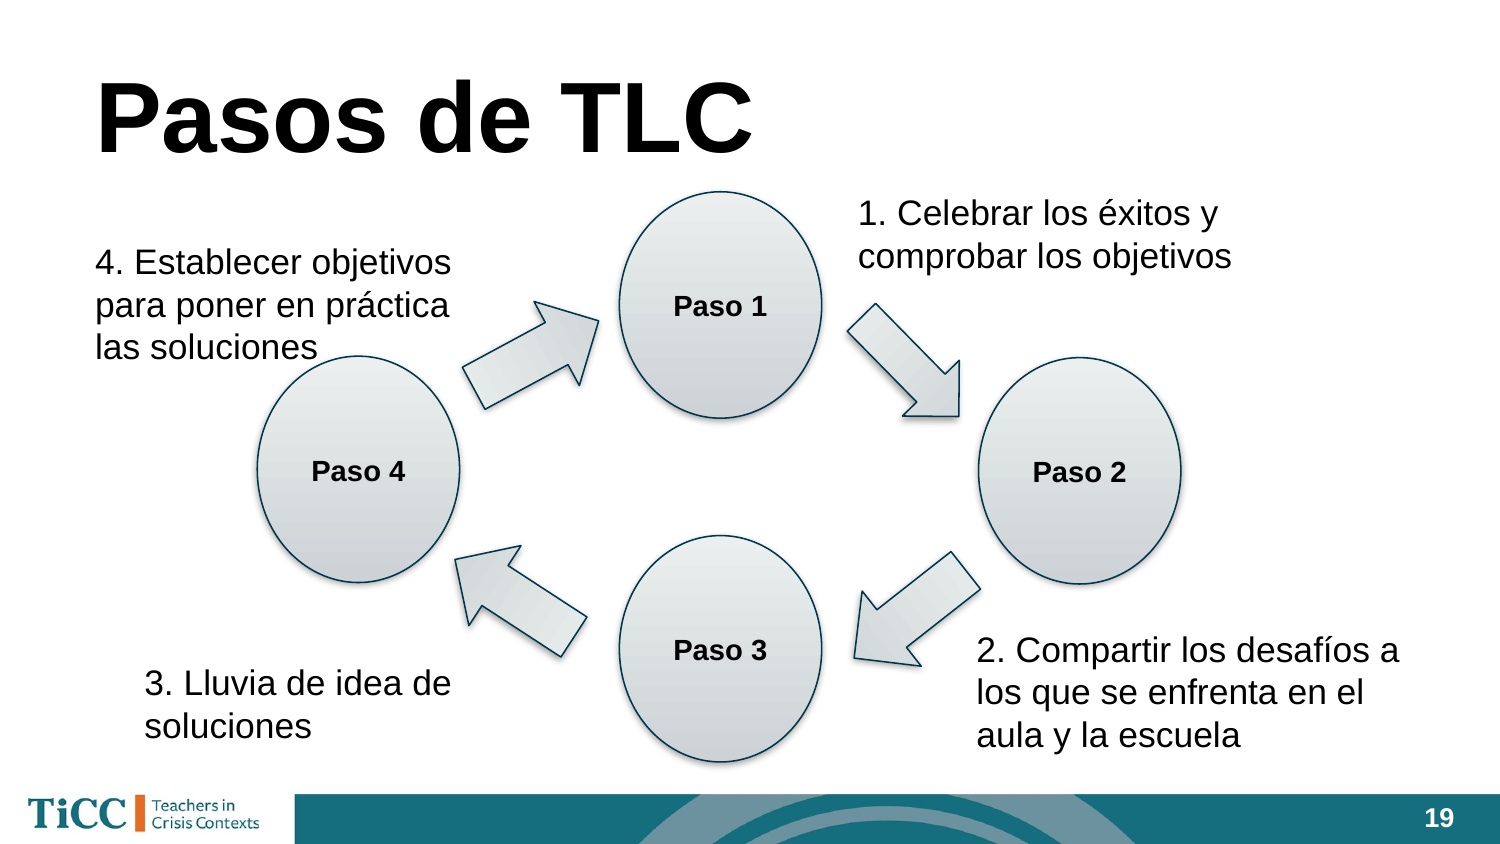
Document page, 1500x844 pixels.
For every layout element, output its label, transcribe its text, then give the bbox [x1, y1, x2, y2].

text_box Paso 2 [978, 357, 1181, 584]
text_box Paso 3 [619, 535, 822, 762]
text_box [847, 303, 960, 417]
text_box [454, 545, 588, 658]
slide_number ‹#› [1379, 784, 1470, 844]
picture [0, 0, 1500, 844]
text_box Paso 1 [619, 191, 822, 419]
text_box 2. Compartir los desafíos a los que se enfrenta en el aula y la escuela [961, 619, 1434, 730]
text_box 4. Establecer objetivos para poner en práctica las soluciones [79, 231, 515, 338]
title Pasos de TLC [80, 0, 1430, 188]
text_box [854, 551, 981, 667]
text_box 3. Lluvia de idea de soluciones [129, 652, 529, 719]
text_box [462, 301, 599, 410]
text_box 1. Celebrar los éxitos y comprobar los objetivos [842, 182, 1347, 291]
text_box Paso 4 [257, 356, 460, 583]
